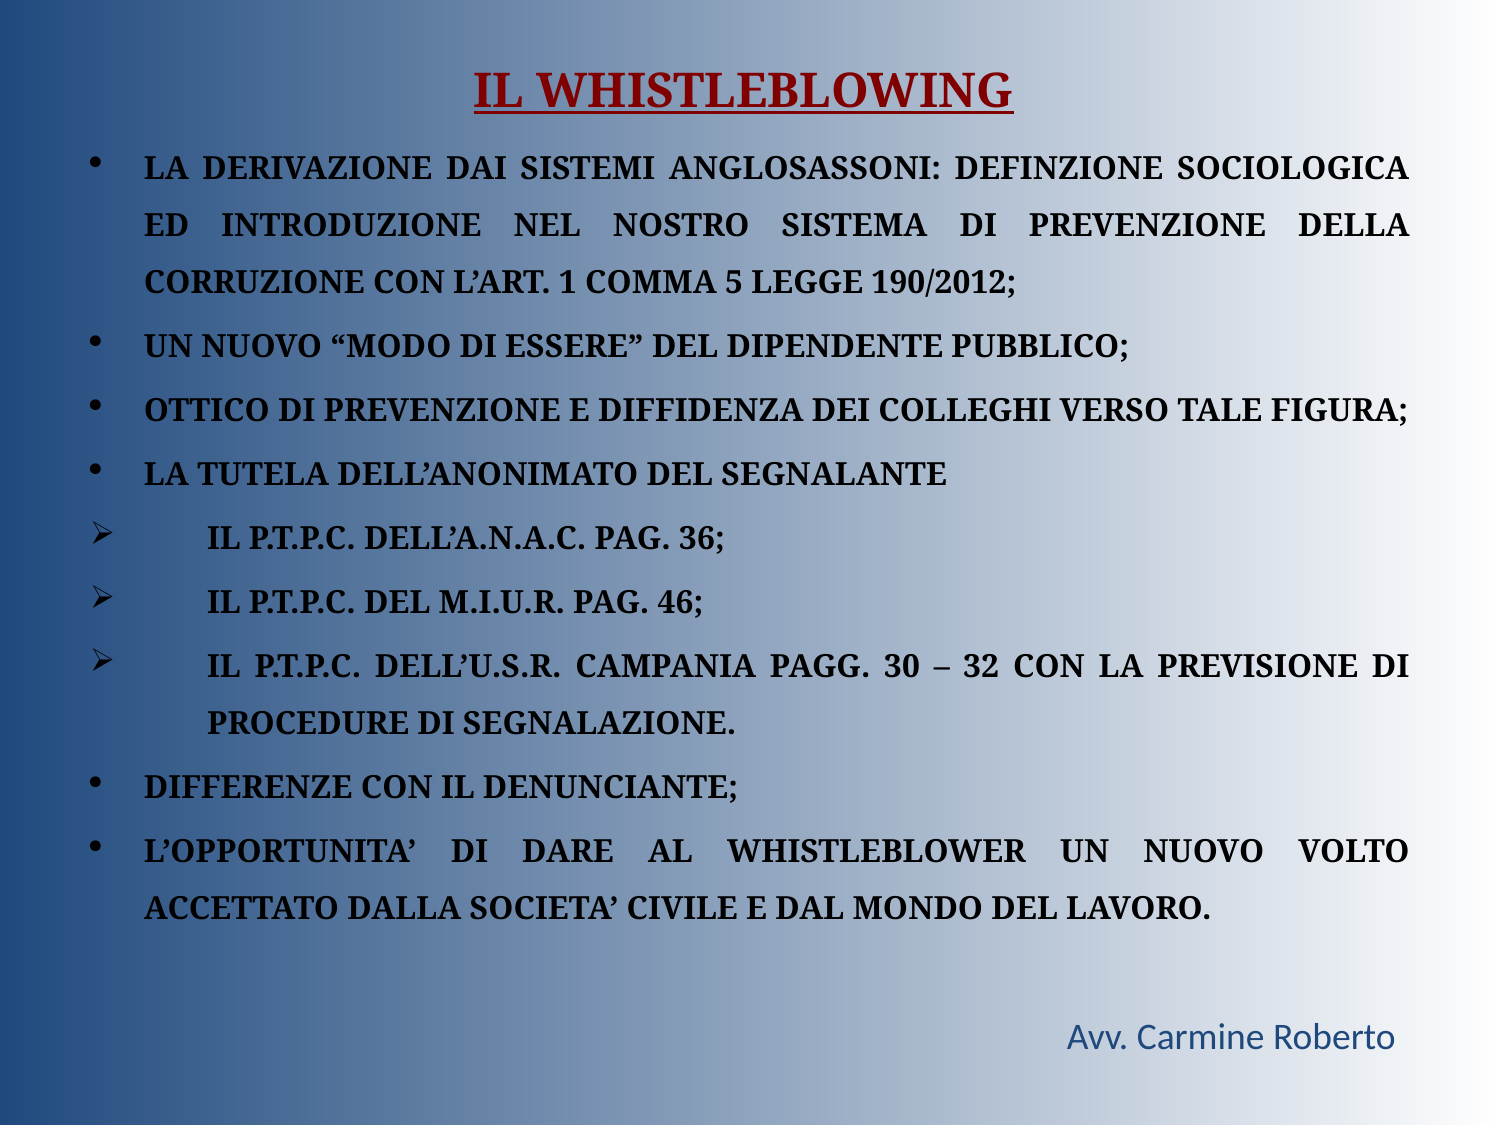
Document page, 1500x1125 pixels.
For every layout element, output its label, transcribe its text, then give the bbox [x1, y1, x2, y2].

text_box Avv. Carmine Roberto [1052, 1004, 1425, 1065]
list IL WHISTLEBLOWING LA DERIVAZIONE DAI SISTEMI ANGLOSASSONI: DEFINZIONE SOCIOLOGICA ED INTRODUZIONE NEL NOSTRO SISTEMA DI PREVENZIONE DELLA CORRUZIONE CON L’ART. 1 COMMA 5 LEGGE 190/2012; UN NUOVO “MODO DI ESSERE” DEL DIPENDENTE PUBBLICO; OTTICO DI PREVENZIONE E DIFFIDENZA DEI COLLEGHI VERSO TALE FIGURA; LA TUTELA DELL’ANONIMATO DEL SEGNALANTE IL P.T.P.C. DELL’A.N.A.C. PAG. 36; IL P.T.P.C. DEL M.I.U.R. PAG. 46; IL P.T.P.C. DELL’U.S.R. CAMPANIA PAGG. 30 – 32 CON LA PREVISIONE DI PROCEDURE DI SEGNALAZIONE. DIFFERENZE CON IL DENUNCIANTE; L’OPPORTUNITA’ DI DARE AL WHISTLEBLOWER UN NUOVO VOLTO ACCETTATO DALLA SOCIETA’ CIVILE E DAL MONDO DEL LAVORO. [75, 43, 1425, 1005]
